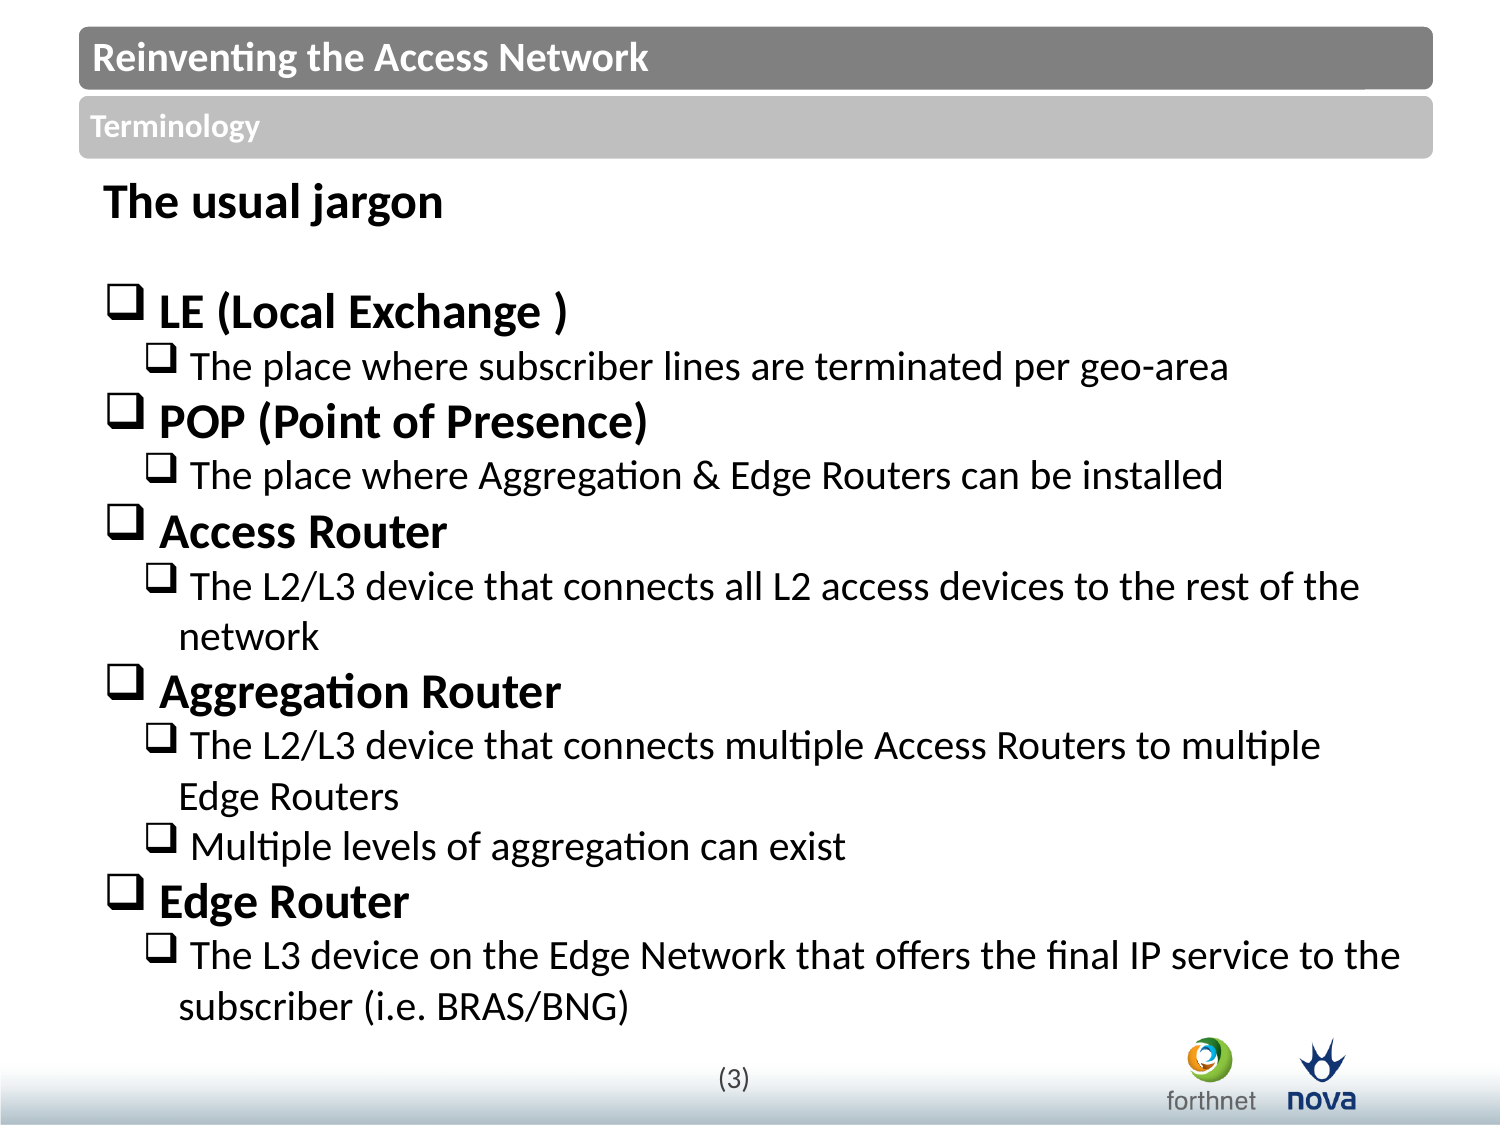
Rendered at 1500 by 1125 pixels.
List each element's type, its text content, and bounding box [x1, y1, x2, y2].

text_box The usual jargon LE (Local Exchange ) The place where subscriber lines are terminated per geo-area POP (Point of Presence) The place where Aggregation & Edge Routers can be installed Access Router The L2/L3 device that connects all L2 access devices to the rest of the network Aggregation Router The L2/L3 device that connects multiple Access Routers to multiple Edge Routers Multiple levels of aggregation can exist Edge Router The L3 device on the Edge Network that offers the final IP service to the subscriber (i.e. BRAS/BNG) [88, 169, 1424, 1036]
picture [2, 1036, 1500, 1125]
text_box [76, 24, 1436, 162]
slide_number (3) [703, 1046, 1054, 1107]
